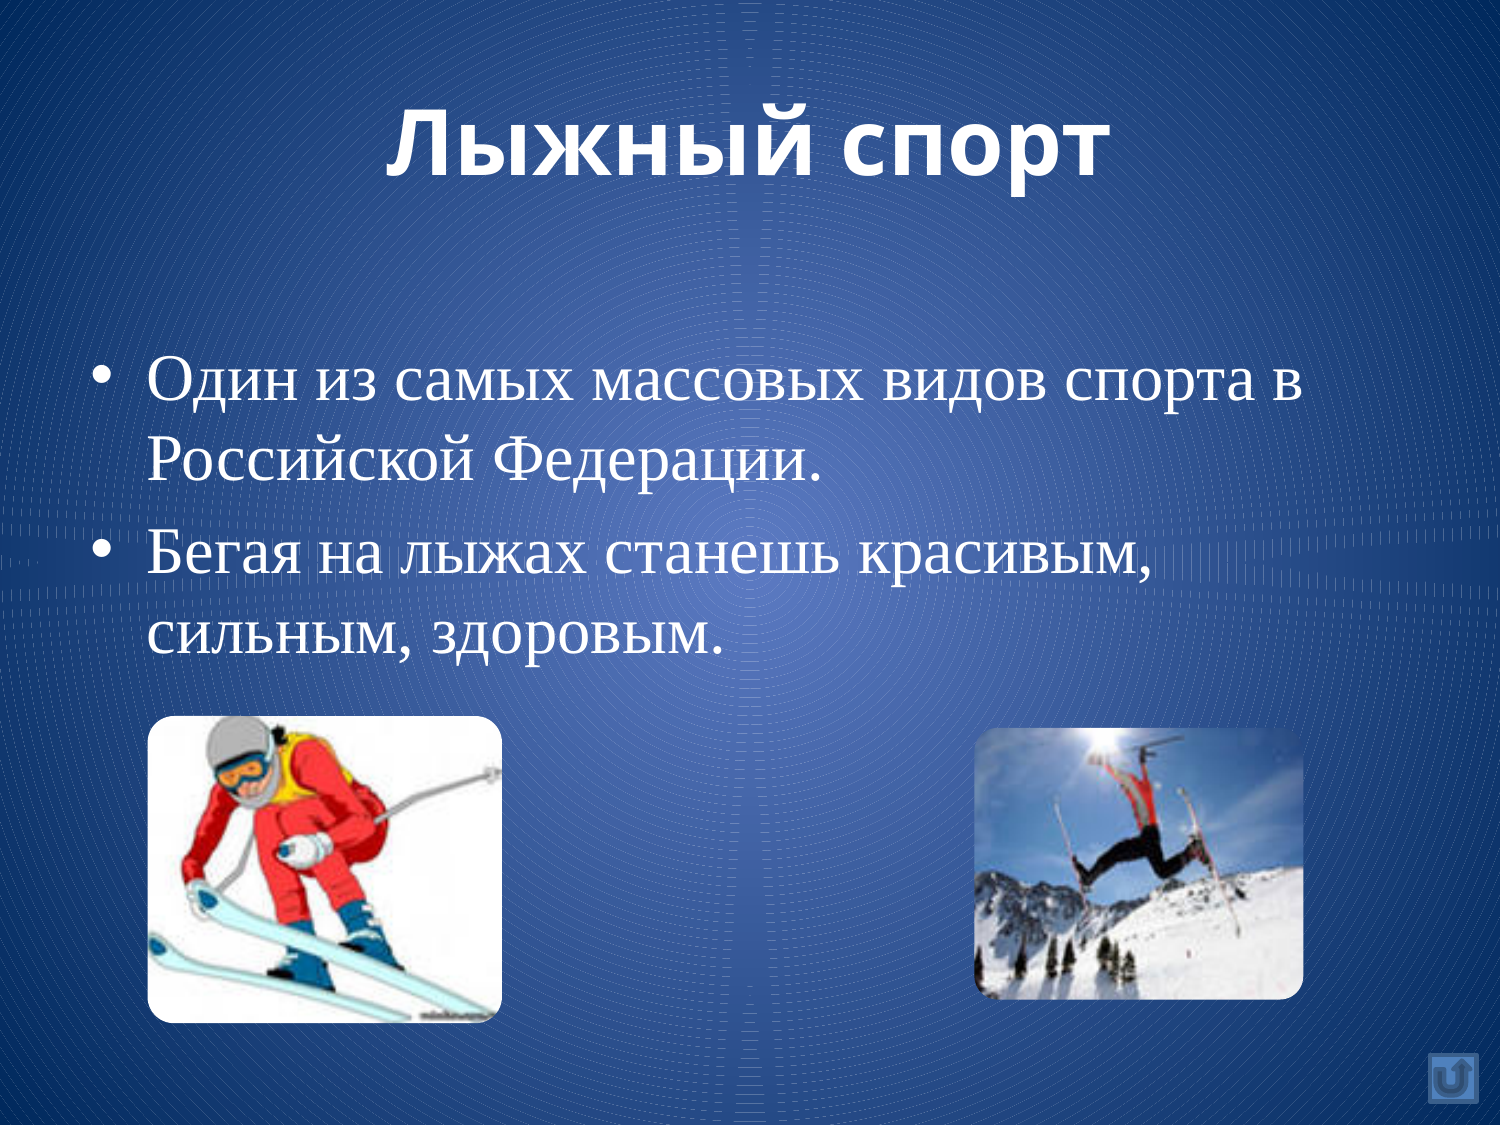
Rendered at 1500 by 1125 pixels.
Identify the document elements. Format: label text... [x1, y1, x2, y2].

picture [974, 727, 1304, 1000]
text_box [1428, 1053, 1479, 1104]
picture [147, 715, 503, 1024]
list Один из самых массовых видов спорта в Российской Федерации. Бегая на лыжах станешь красивым, сильным, здоровым. [74, 326, 1426, 994]
title Лыжный спорт [74, 44, 1426, 233]
